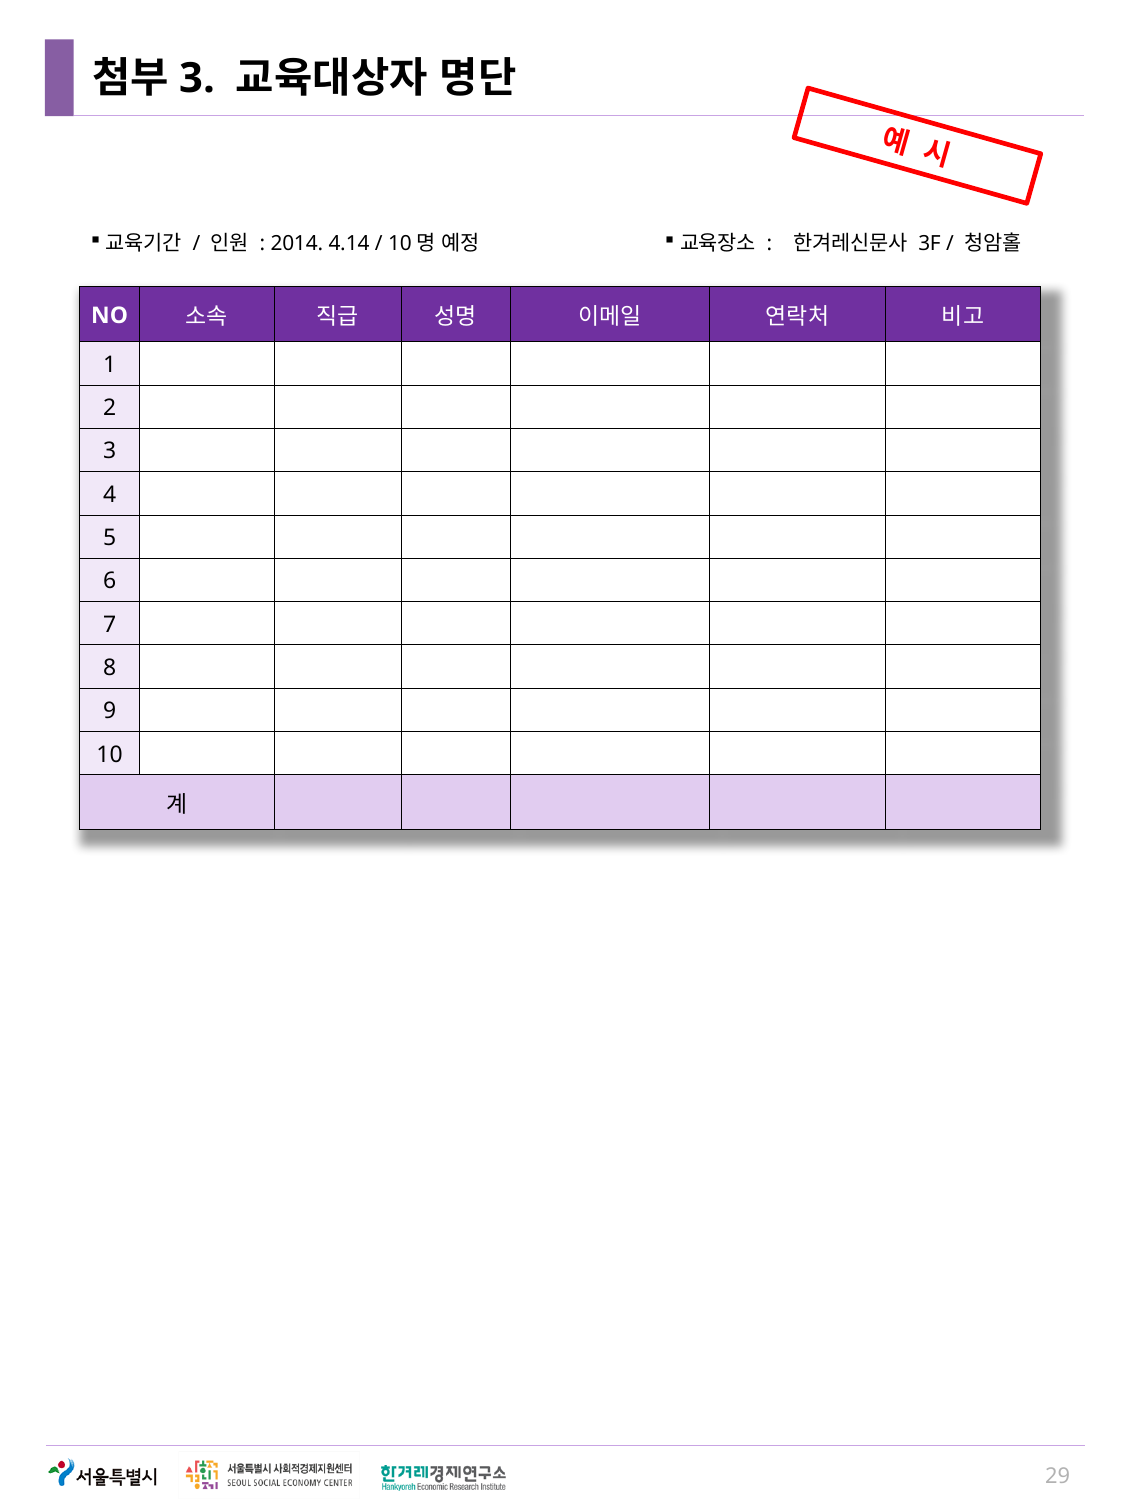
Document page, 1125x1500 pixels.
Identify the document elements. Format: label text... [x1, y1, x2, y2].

table_cell [886, 559, 1040, 601]
table_cell [402, 645, 510, 688]
table_header 직급 [275, 287, 401, 341]
table_cell [402, 342, 510, 385]
table_cell [275, 645, 401, 688]
table_cell [511, 516, 709, 558]
table_cell [886, 689, 1040, 731]
picture [381, 1465, 506, 1491]
table_cell [402, 602, 510, 644]
table_header 연락처 [710, 287, 885, 341]
table_cell [511, 559, 709, 601]
table_cell 8 [80, 645, 139, 688]
picture [178, 1451, 360, 1499]
table_cell [511, 645, 709, 688]
table_cell [275, 775, 401, 829]
table_header NO [80, 287, 139, 341]
table_cell [886, 645, 1040, 688]
table_cell [511, 775, 709, 829]
table_cell [886, 602, 1040, 644]
table_cell [275, 429, 401, 471]
table_cell [511, 342, 709, 385]
table_cell [511, 732, 709, 774]
table_cell 1 [80, 342, 139, 385]
table_cell [710, 775, 885, 829]
table_cell [275, 472, 401, 515]
table_cell [710, 689, 885, 731]
table_cell 10 [80, 732, 139, 774]
table_header 성명 [402, 287, 510, 341]
table_cell [886, 516, 1040, 558]
table_cell [710, 645, 885, 688]
table_cell [140, 645, 274, 688]
table_cell 7 [80, 602, 139, 644]
table_cell [511, 429, 709, 471]
picture [48, 1457, 157, 1486]
text_box 교육장소 : 한겨레신문사 3F / 청암홀 [650, 207, 1037, 262]
table_cell [140, 516, 274, 558]
table_cell [140, 472, 274, 515]
table_cell [275, 386, 401, 428]
table_cell [140, 689, 274, 731]
text_box 교육기간 / 인원 : 2014. 4.14 / 10명 예정 [76, 207, 494, 262]
table_cell [402, 732, 510, 774]
table_cell [140, 342, 274, 385]
title 첨부3. 교육대상자 명단 [77, 49, 1034, 110]
table_cell [710, 559, 885, 601]
table_cell [275, 732, 401, 774]
table_cell [140, 559, 274, 601]
table_cell [886, 429, 1040, 471]
table_cell [710, 516, 885, 558]
table_cell [710, 342, 885, 385]
table_cell [140, 386, 274, 428]
table_cell [886, 386, 1040, 428]
table_cell [402, 516, 510, 558]
table_cell [710, 429, 885, 471]
table_cell [886, 472, 1040, 515]
table_cell 계 [80, 775, 274, 829]
table_cell [275, 342, 401, 385]
table_cell [402, 559, 510, 601]
table_cell [402, 472, 510, 515]
table_cell 5 [80, 516, 139, 558]
table_cell 9 [80, 689, 139, 731]
table_cell [710, 602, 885, 644]
table_cell 3 [80, 429, 139, 471]
table_cell [140, 429, 274, 471]
table_cell [140, 732, 274, 774]
table_cell [275, 516, 401, 558]
table_cell [511, 386, 709, 428]
text_box 예 시 [794, 88, 1041, 204]
table_cell 2 [80, 386, 139, 428]
table_cell [402, 689, 510, 731]
table_cell [511, 602, 709, 644]
table_cell 4 [80, 472, 139, 515]
table_cell [886, 775, 1040, 829]
table_cell [511, 472, 709, 515]
table_cell [710, 386, 885, 428]
table_cell [886, 342, 1040, 385]
table_cell [402, 386, 510, 428]
slide_number 29 [832, 1436, 1086, 1500]
table_cell [275, 689, 401, 731]
table_cell 6 [80, 559, 139, 601]
table_cell [886, 732, 1040, 774]
table_cell [402, 775, 510, 829]
table_cell [275, 559, 401, 601]
table_header 비고 [886, 287, 1040, 341]
table_header 소속 [140, 287, 274, 341]
table_cell [140, 602, 274, 644]
table_cell [402, 429, 510, 471]
table_cell [511, 689, 709, 731]
table_cell [275, 602, 401, 644]
table_cell [710, 472, 885, 515]
table_header 이메일 [511, 287, 709, 341]
table_cell [710, 732, 885, 774]
